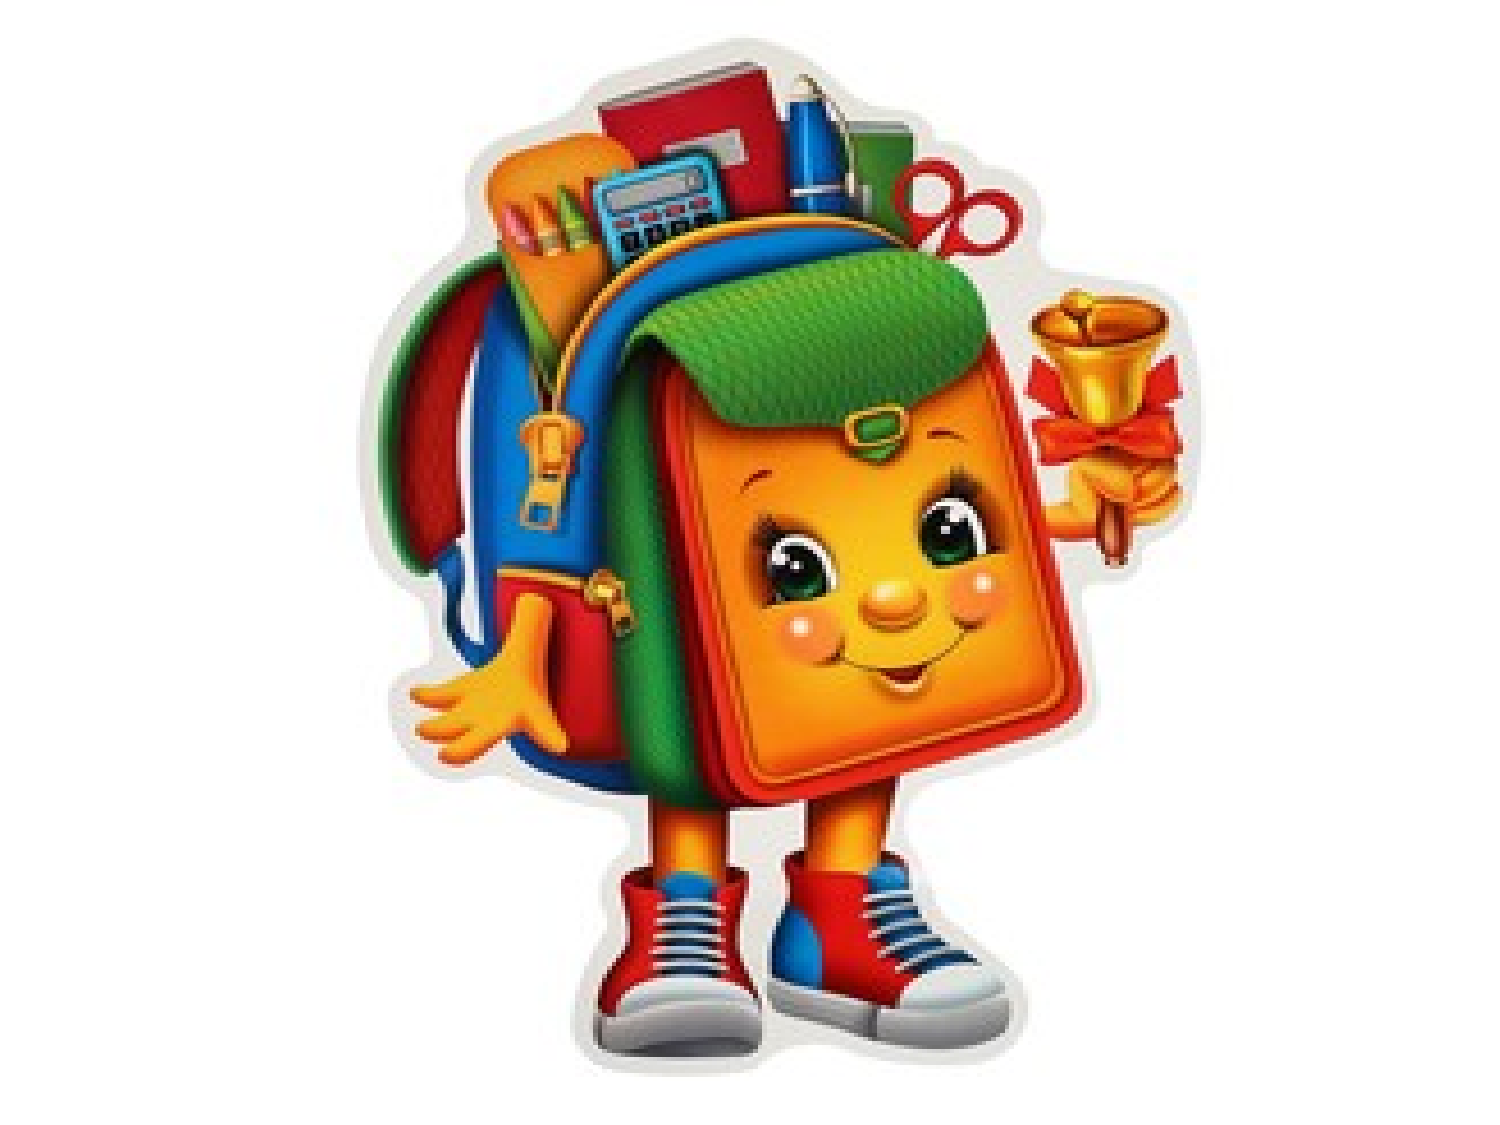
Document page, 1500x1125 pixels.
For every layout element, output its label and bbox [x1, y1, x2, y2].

picture [100, 0, 1381, 1109]
